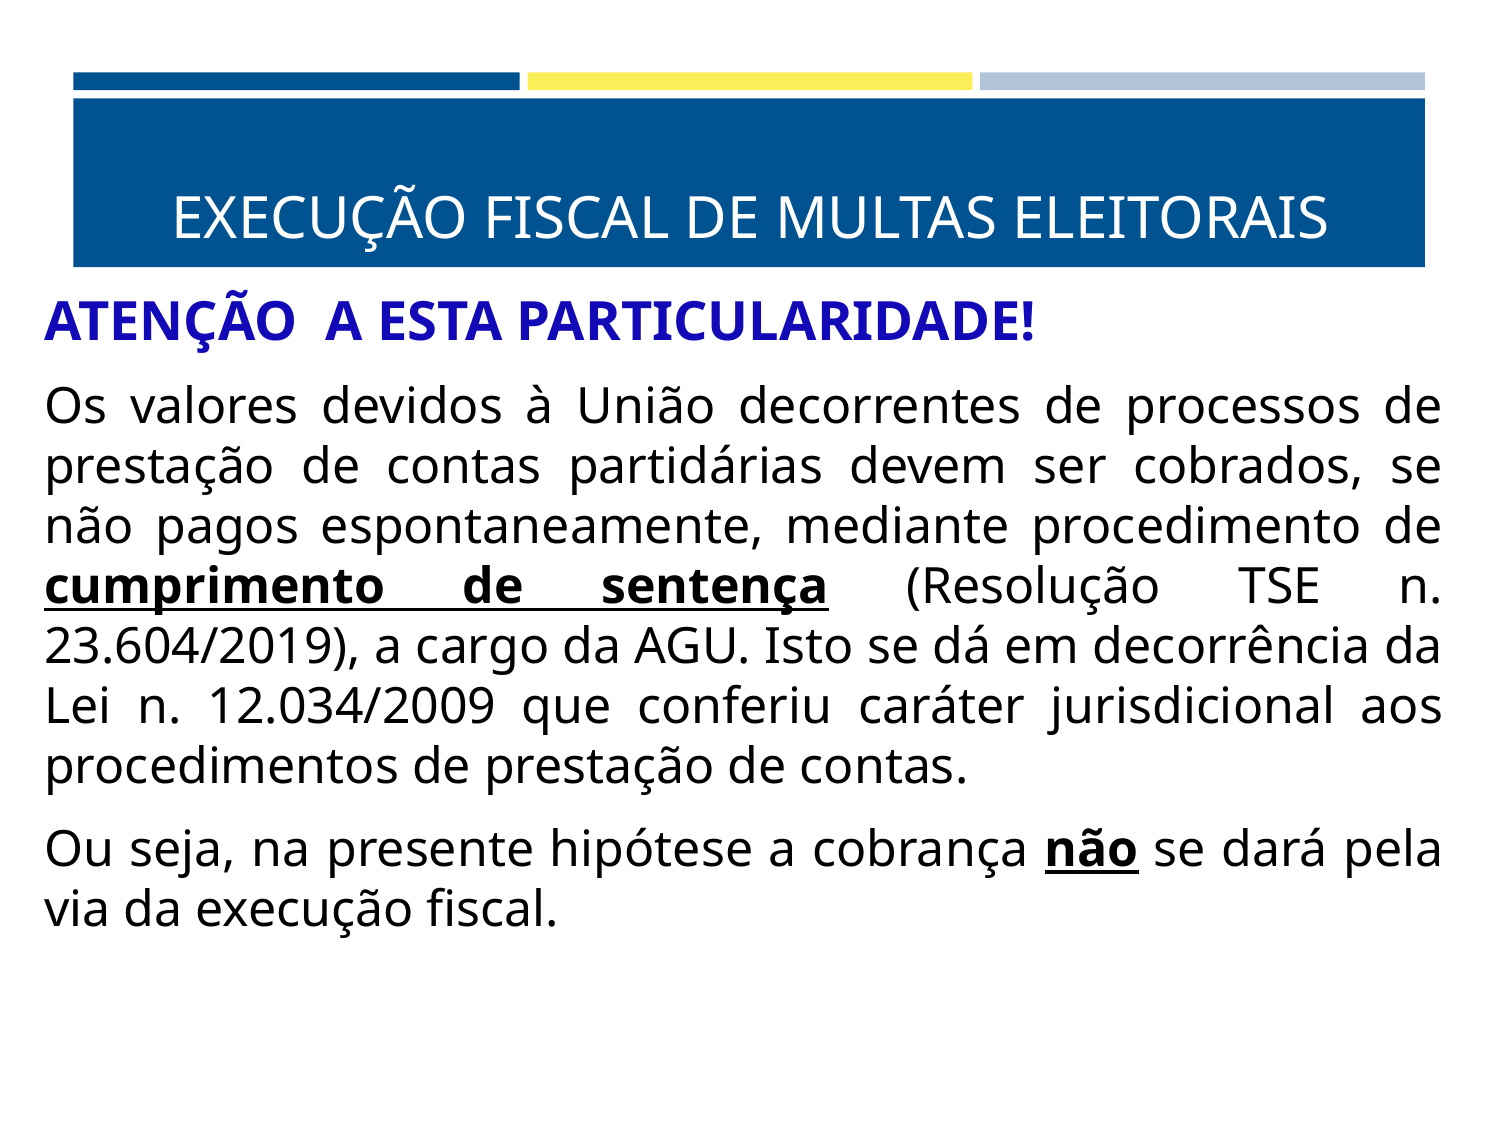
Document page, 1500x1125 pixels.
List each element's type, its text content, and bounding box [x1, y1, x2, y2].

title EXECUÇÃO FISCAL DE MULTAS ELEITORAIS [95, 112, 1406, 259]
list ATENÇÃO A ESTA PARTICULARIDADE! Os valores devidos à União decorrentes de processos de prestação de contas partidárias devem ser cobrados, se não pagos espontaneamente, mediante procedimento de cumprimento de sentença (Resolução TSE n. 23.604/2019), a cargo da AGU. Isto se dá em decorrência da Lei n. 12.034/2009 que conferiu caráter jurisdicional aos procedimentos de prestação de contas. Ou seja, na presente hipótese a cobrança não se dará pela via da execução fiscal. [29, 278, 1459, 1094]
